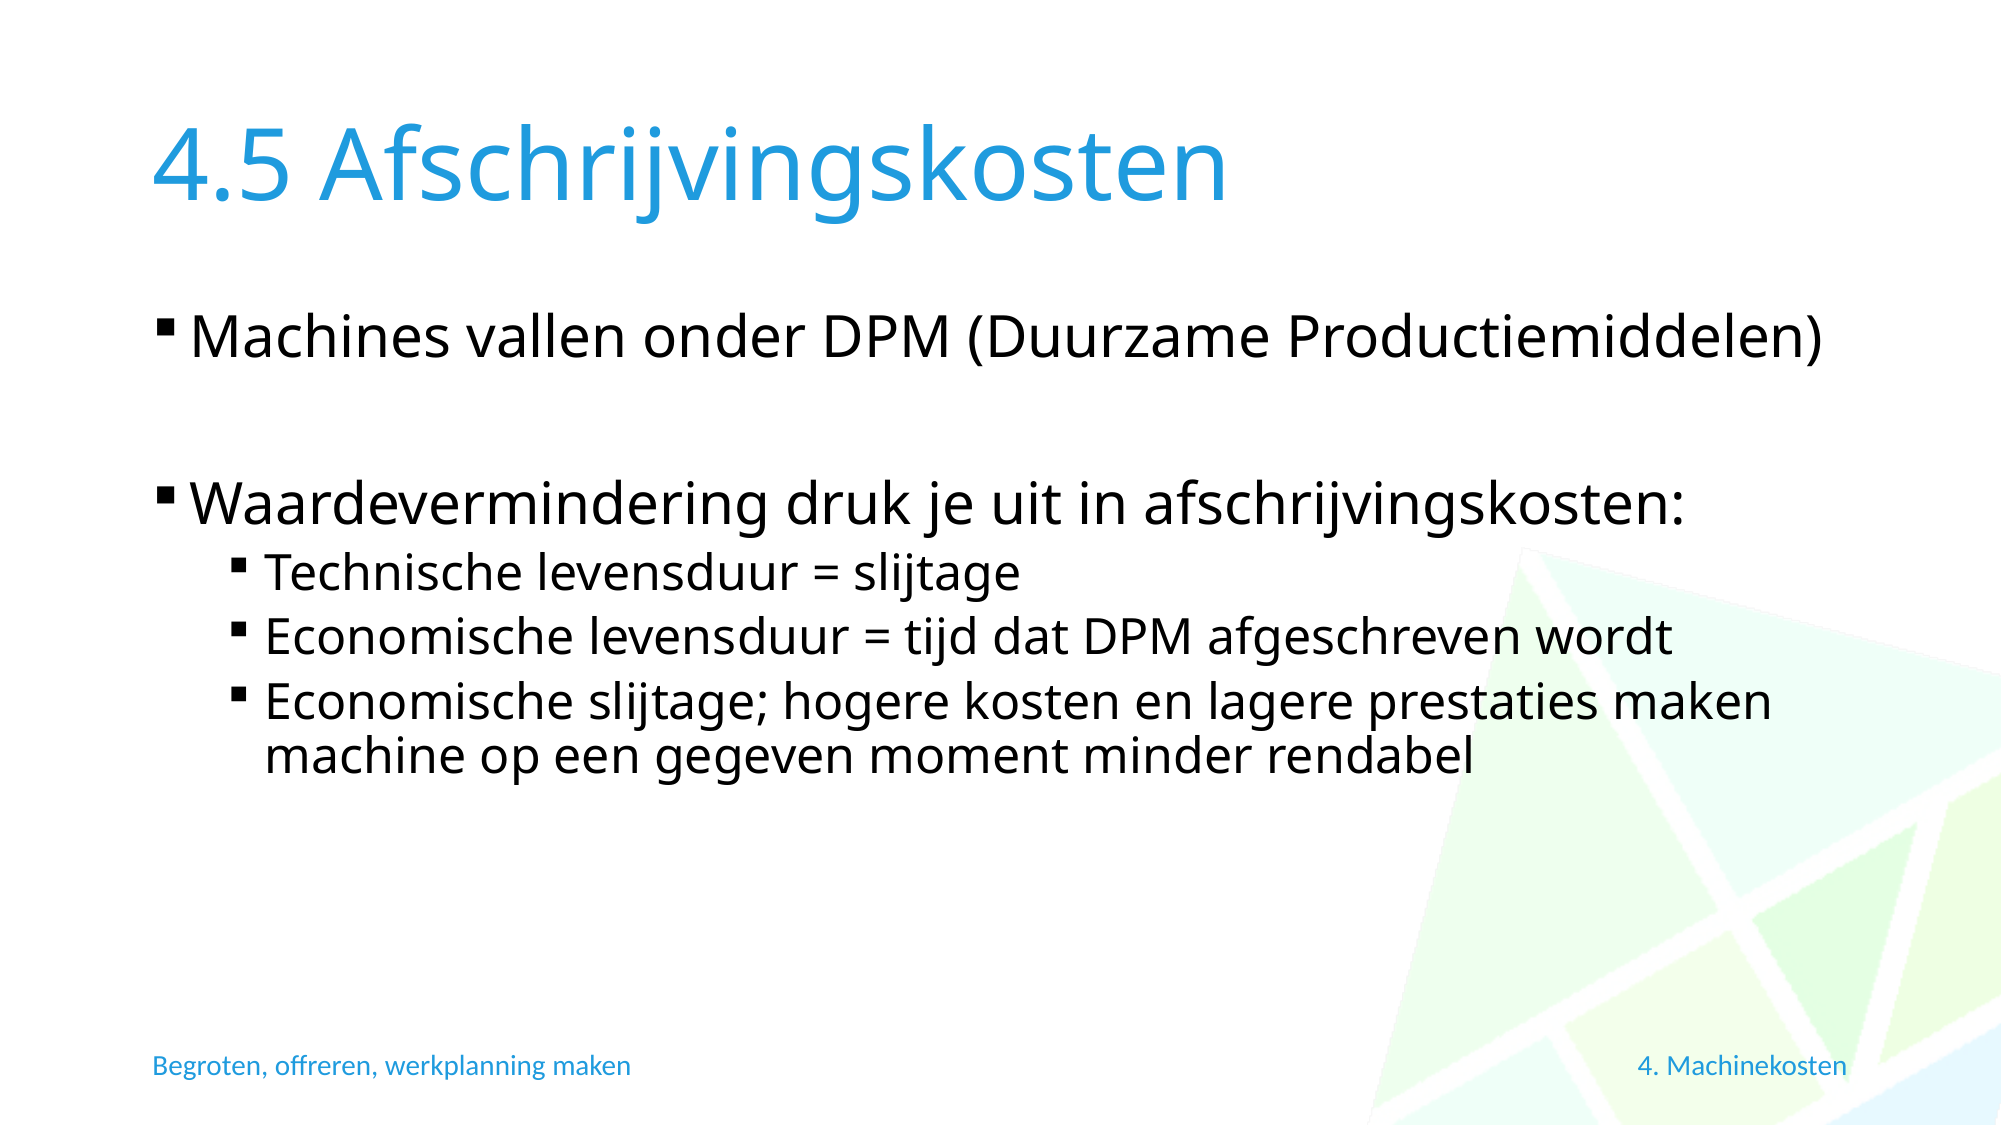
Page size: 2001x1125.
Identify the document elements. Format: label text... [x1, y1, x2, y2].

title 4.5 Afschrijvingskosten [137, 59, 1863, 278]
list 4. Machinekosten [1412, 1042, 1863, 1103]
list Begroten, offreren, werkplanning maken [137, 1042, 664, 1087]
list Machines vallen onder DPM (Duurzame Productiemiddelen) Waardevermindering druk je uit in afschrijvingskosten: Technische levensduur = slijtage Economische levensduur = tijd dat DPM afgeschreven wordt Economische slijtage; hogere kosten en lagere prestaties maken machine op een gegeven moment minder rendabel [137, 299, 1863, 1014]
